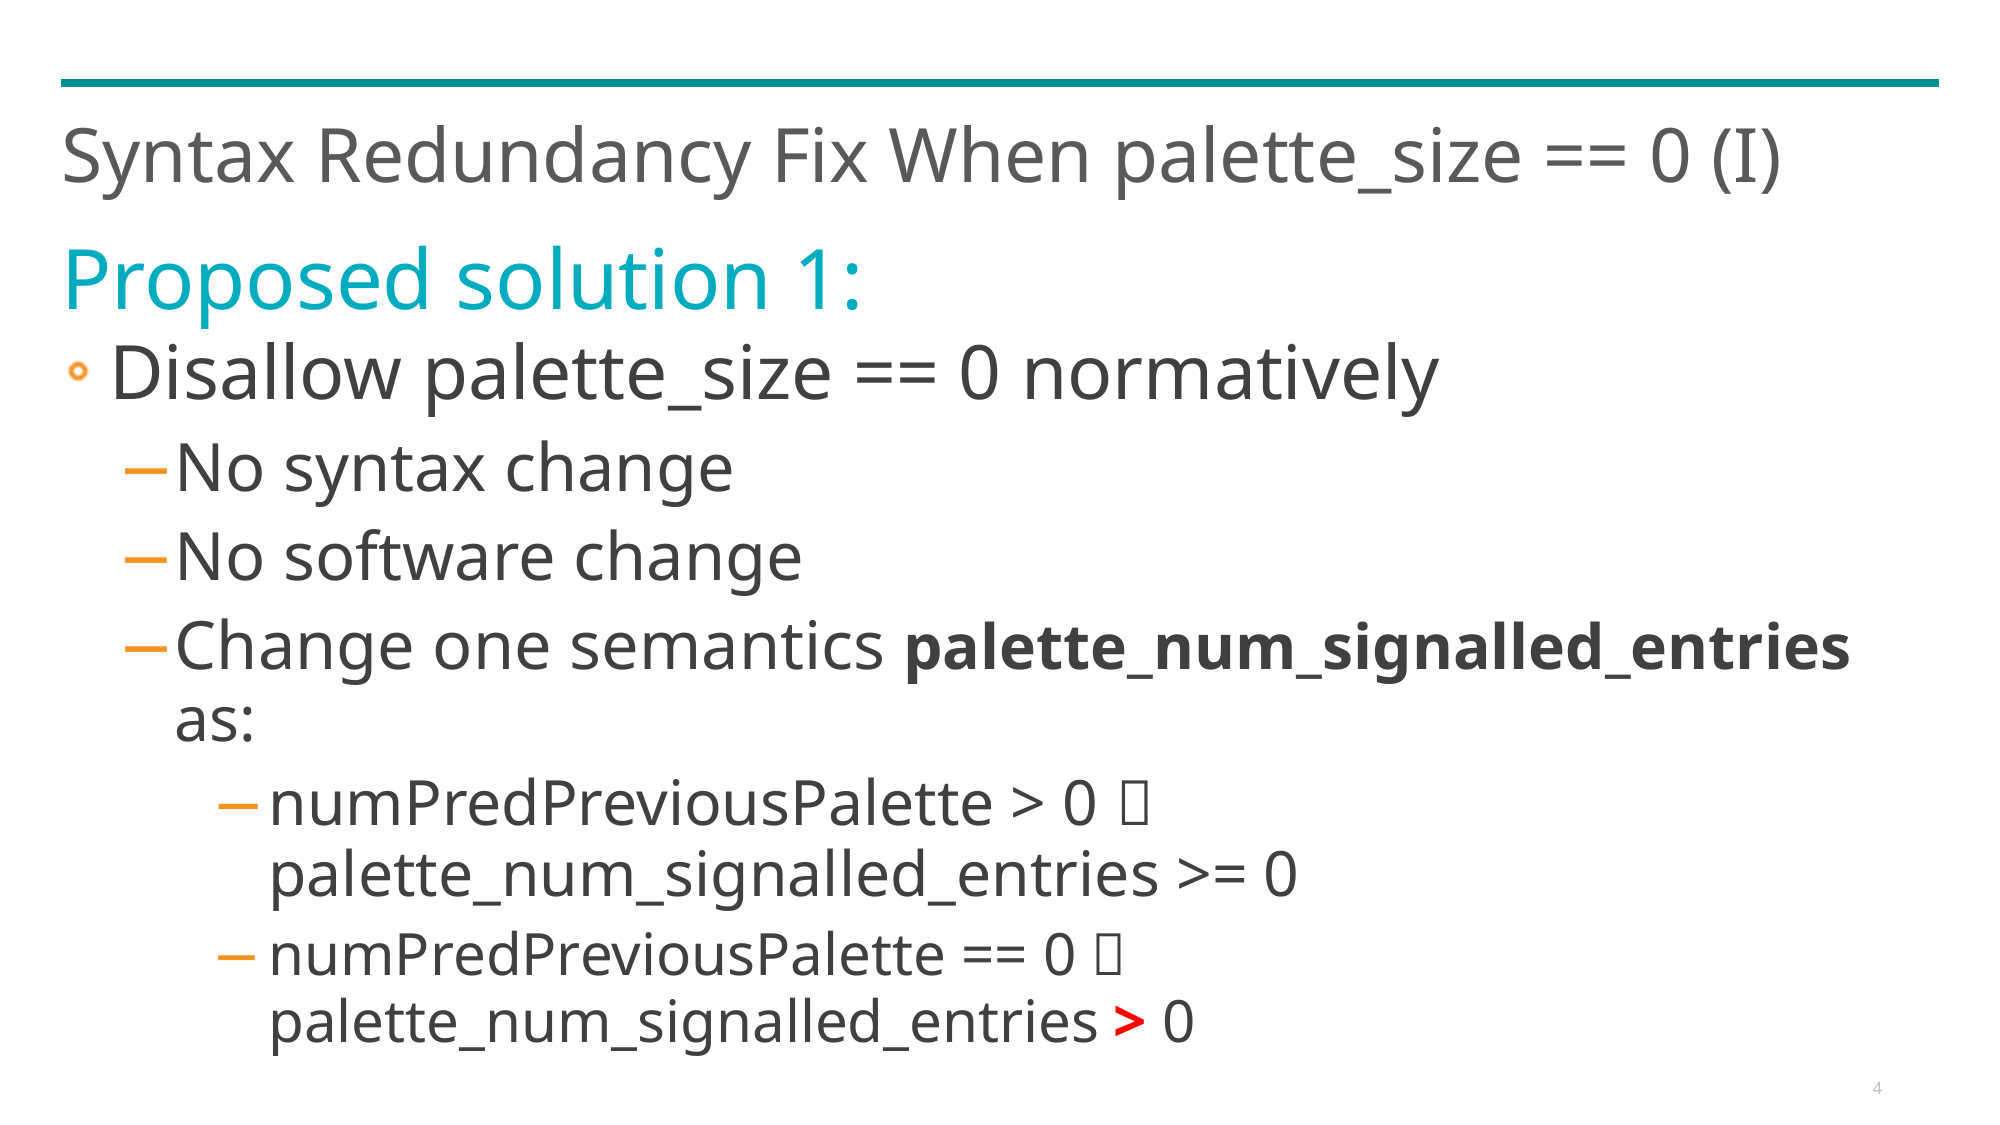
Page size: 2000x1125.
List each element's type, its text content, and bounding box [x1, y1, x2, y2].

title Syntax Redundancy Fix When palette_size == 0 (I) [46, 120, 1922, 205]
picture [52, 345, 106, 399]
list Proposed solution 1: [46, 233, 1922, 330]
list Disallow palette_size == 0 normatively No syntax change No software change Change one semantics palette_num_signalled_entries as: numPredPreviousPalette > 0  palette_num_signalled_entries >= 0 numPredPreviousPalette == 0  palette_num_signalled_entries > 0 [37, 323, 1913, 873]
